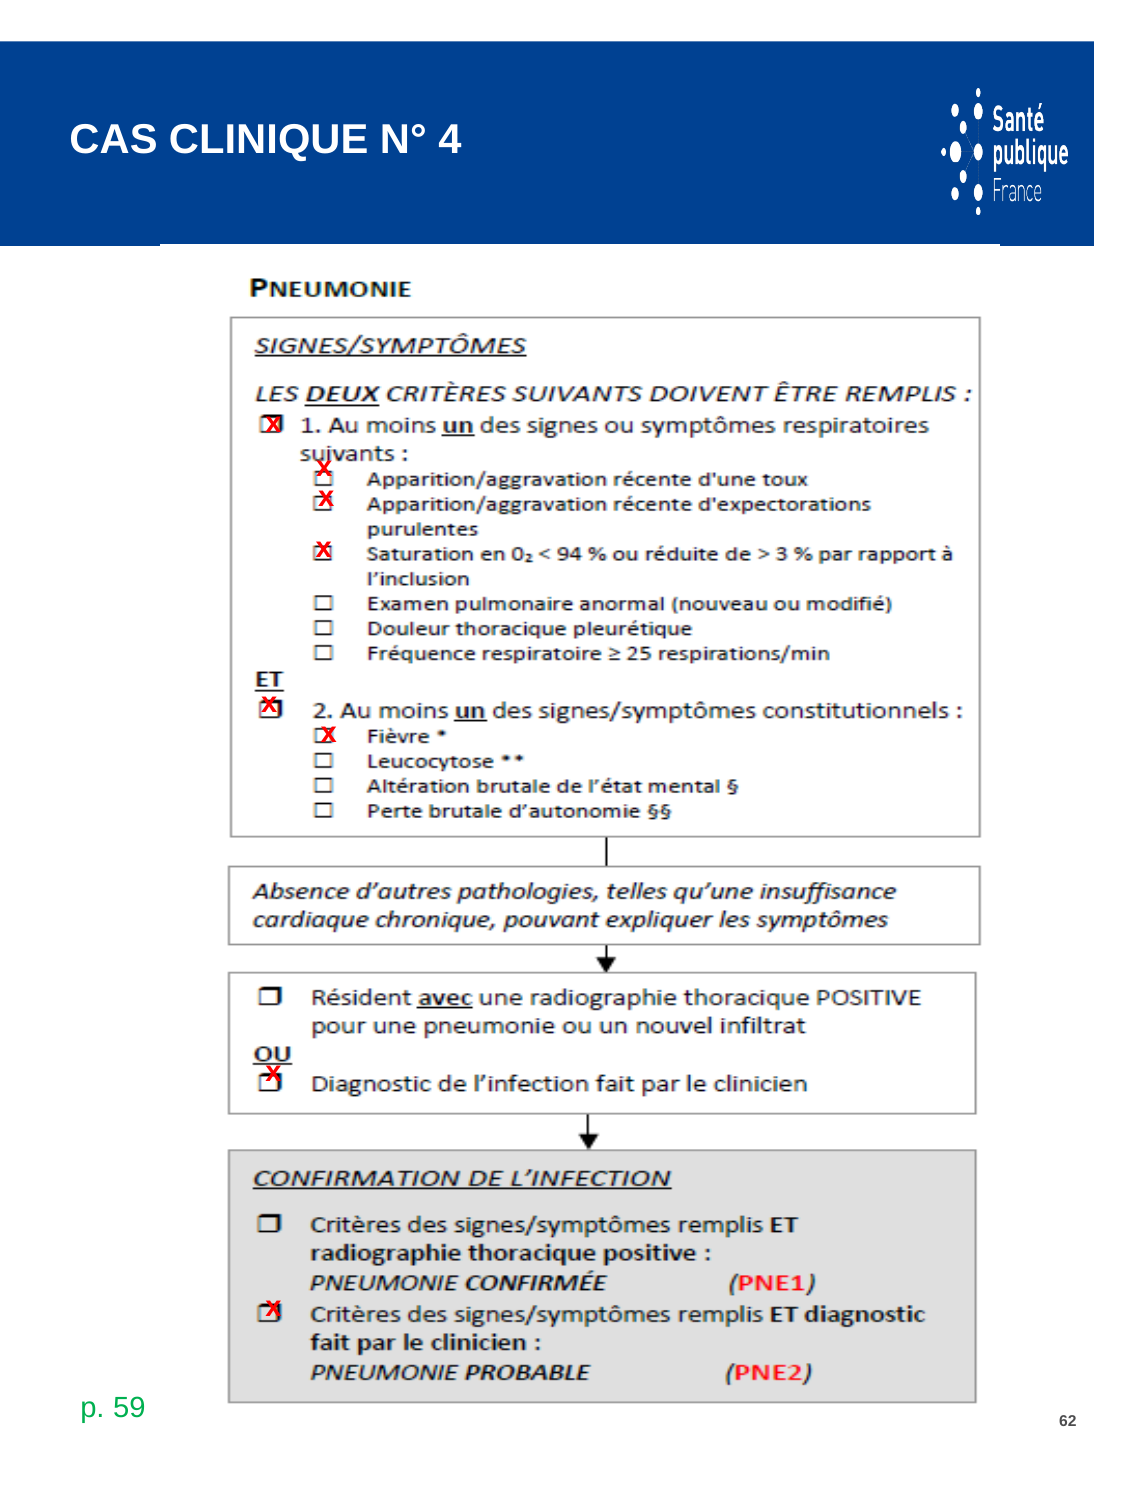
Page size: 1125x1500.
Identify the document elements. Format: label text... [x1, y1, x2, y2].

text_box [160, 244, 1000, 1436]
picture [941, 88, 1068, 215]
text_box p. 59 [65, 1381, 155, 1432]
text_box Cas clinique n° 4 [54, 39, 897, 245]
